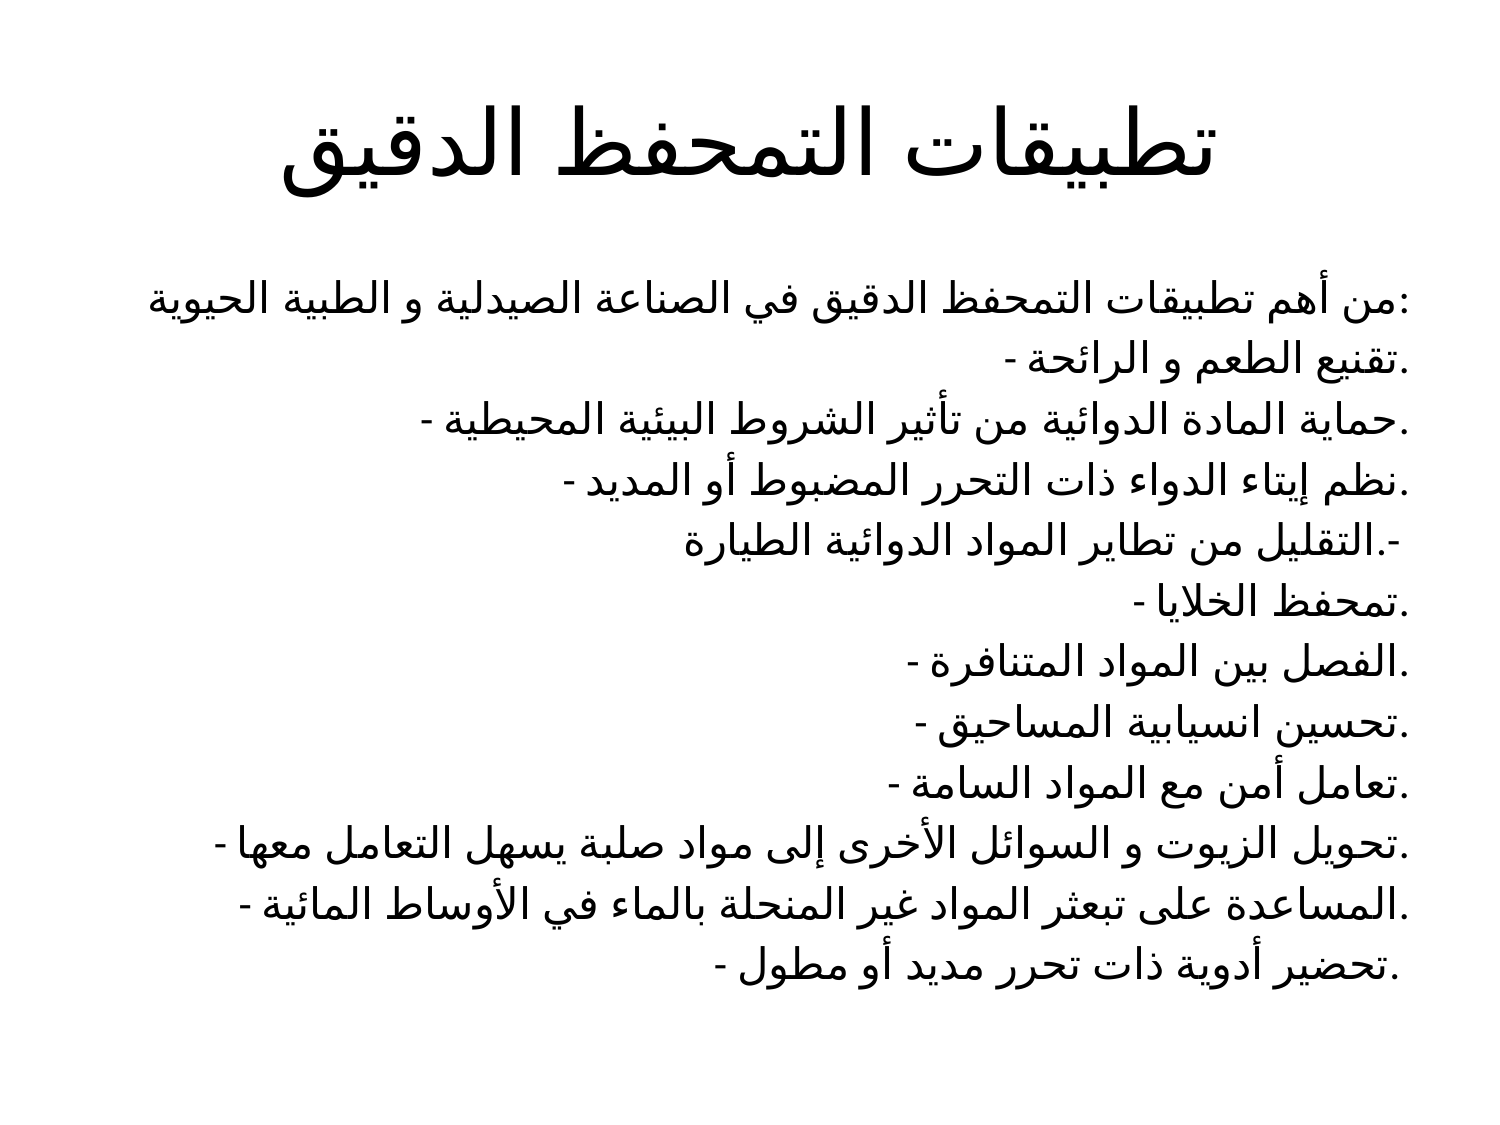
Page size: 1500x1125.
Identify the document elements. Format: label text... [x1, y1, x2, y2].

title تطبيقات التمحفظ الدقيق [75, 45, 1425, 233]
list من أهم تطبيقات التمحفظ الدقيق في الصناعة الصيدلية و الطبية الحيوية: - تقنيع الطعم و الرائحة. - حماية المادة الدوائية من تأثير الشروط البيئية المحيطية. - نظم إيتاء الدواء ذات التحرر المضبوط أو المديد. التقليل من تطاير المواد الدوائية الطيارة.- - تمحفظ الخلايا. - الفصل بين المواد المتنافرة. - تحسين انسيابية المساحيق. - تعامل أمن مع المواد السامة. - تحويل الزيوت و السوائل الأخرى إلى مواد صلبة يسهل التعامل معها. - المساعدة على تبعثر المواد غير المنحلة بالماء في الأوساط المائية. - تحضير أدوية ذات تحرر مديد أو مطول. [75, 262, 1425, 1005]
